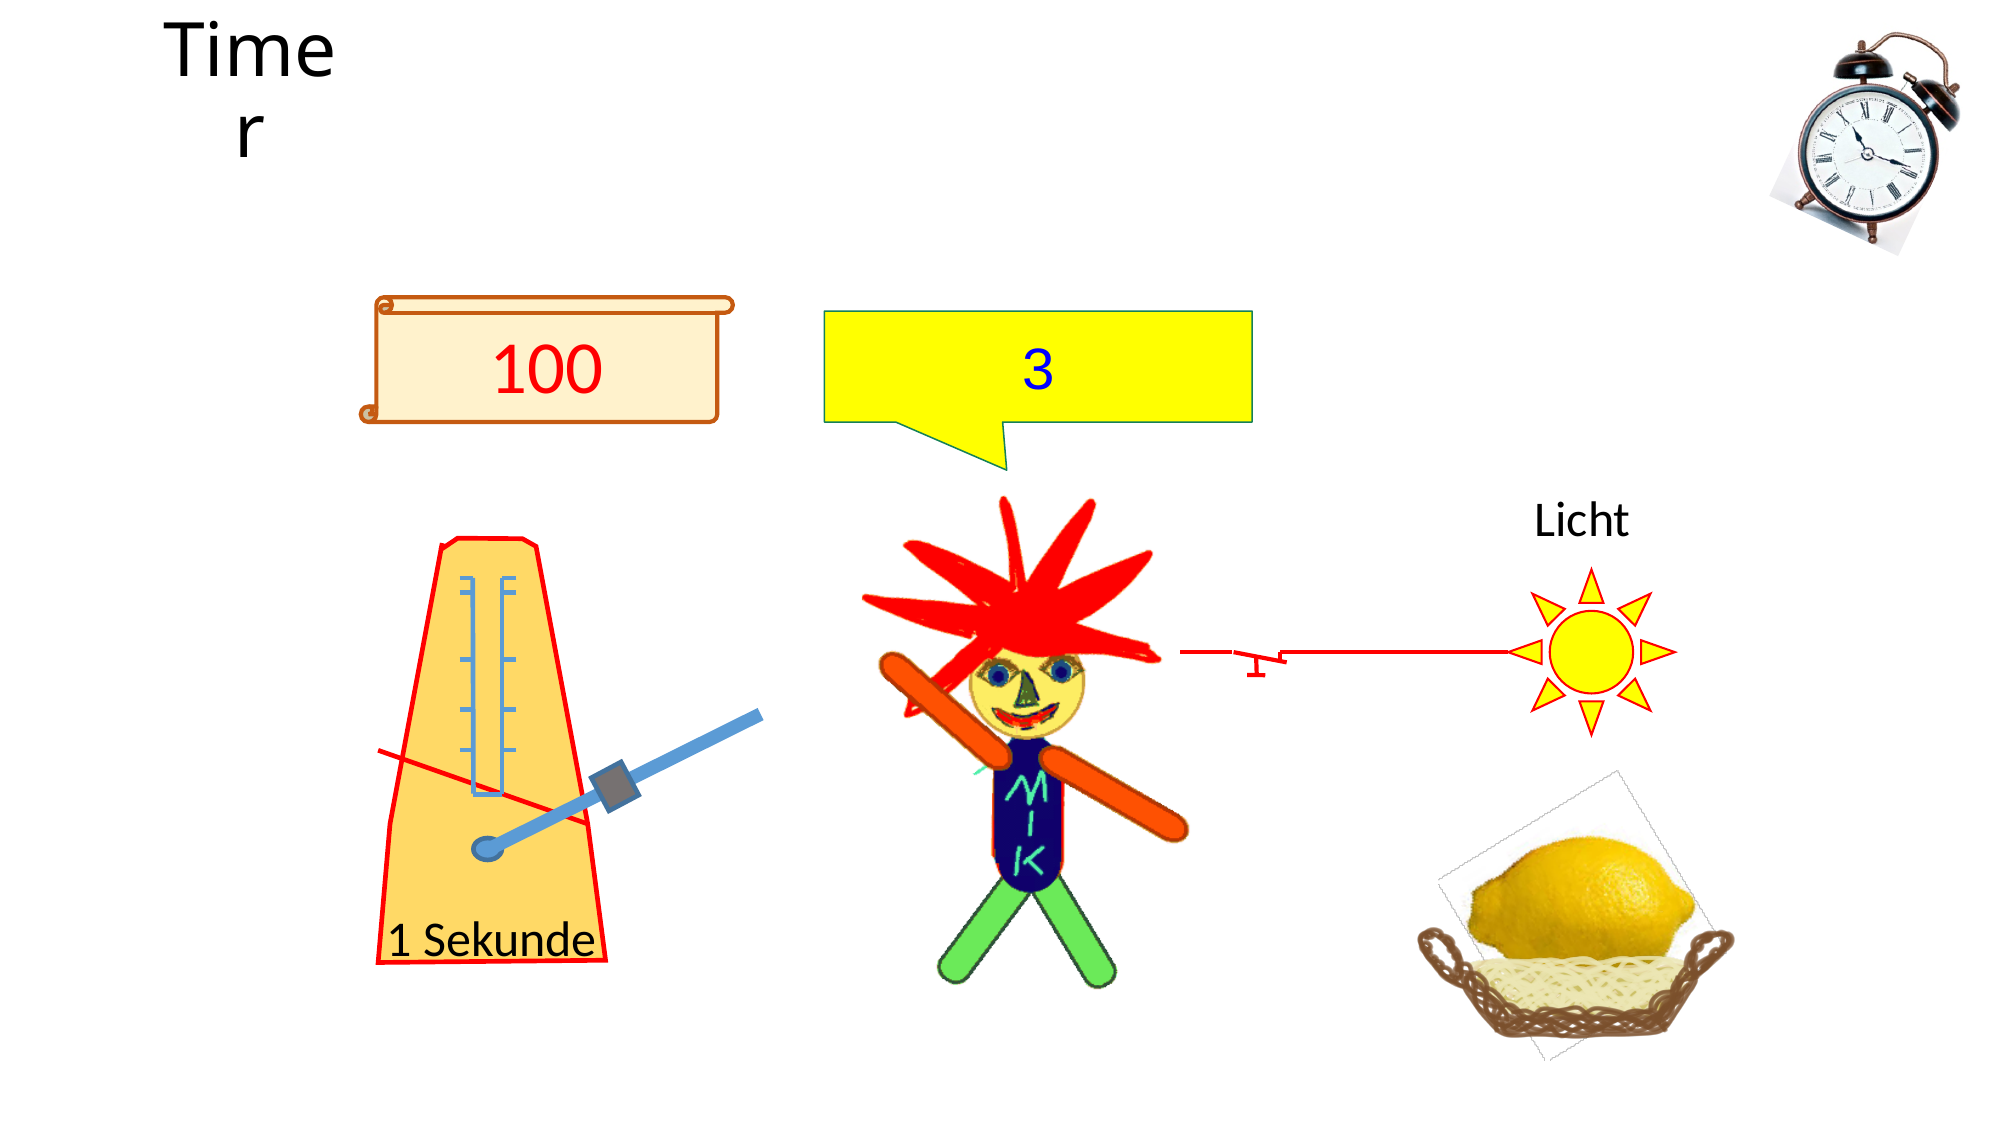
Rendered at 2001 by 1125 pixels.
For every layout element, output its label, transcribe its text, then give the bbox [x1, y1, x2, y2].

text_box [226, 714, 761, 980]
picture [1382, 772, 1770, 1107]
picture [1769, 0, 1990, 257]
text_box Licht [1519, 478, 1646, 554]
text_box 100 [359, 296, 734, 424]
text_box [409, 537, 569, 714]
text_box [1206, 569, 1675, 735]
title Timer [139, 108, 361, 182]
text_box 3 [824, 311, 1253, 471]
picture [840, 478, 1206, 1004]
